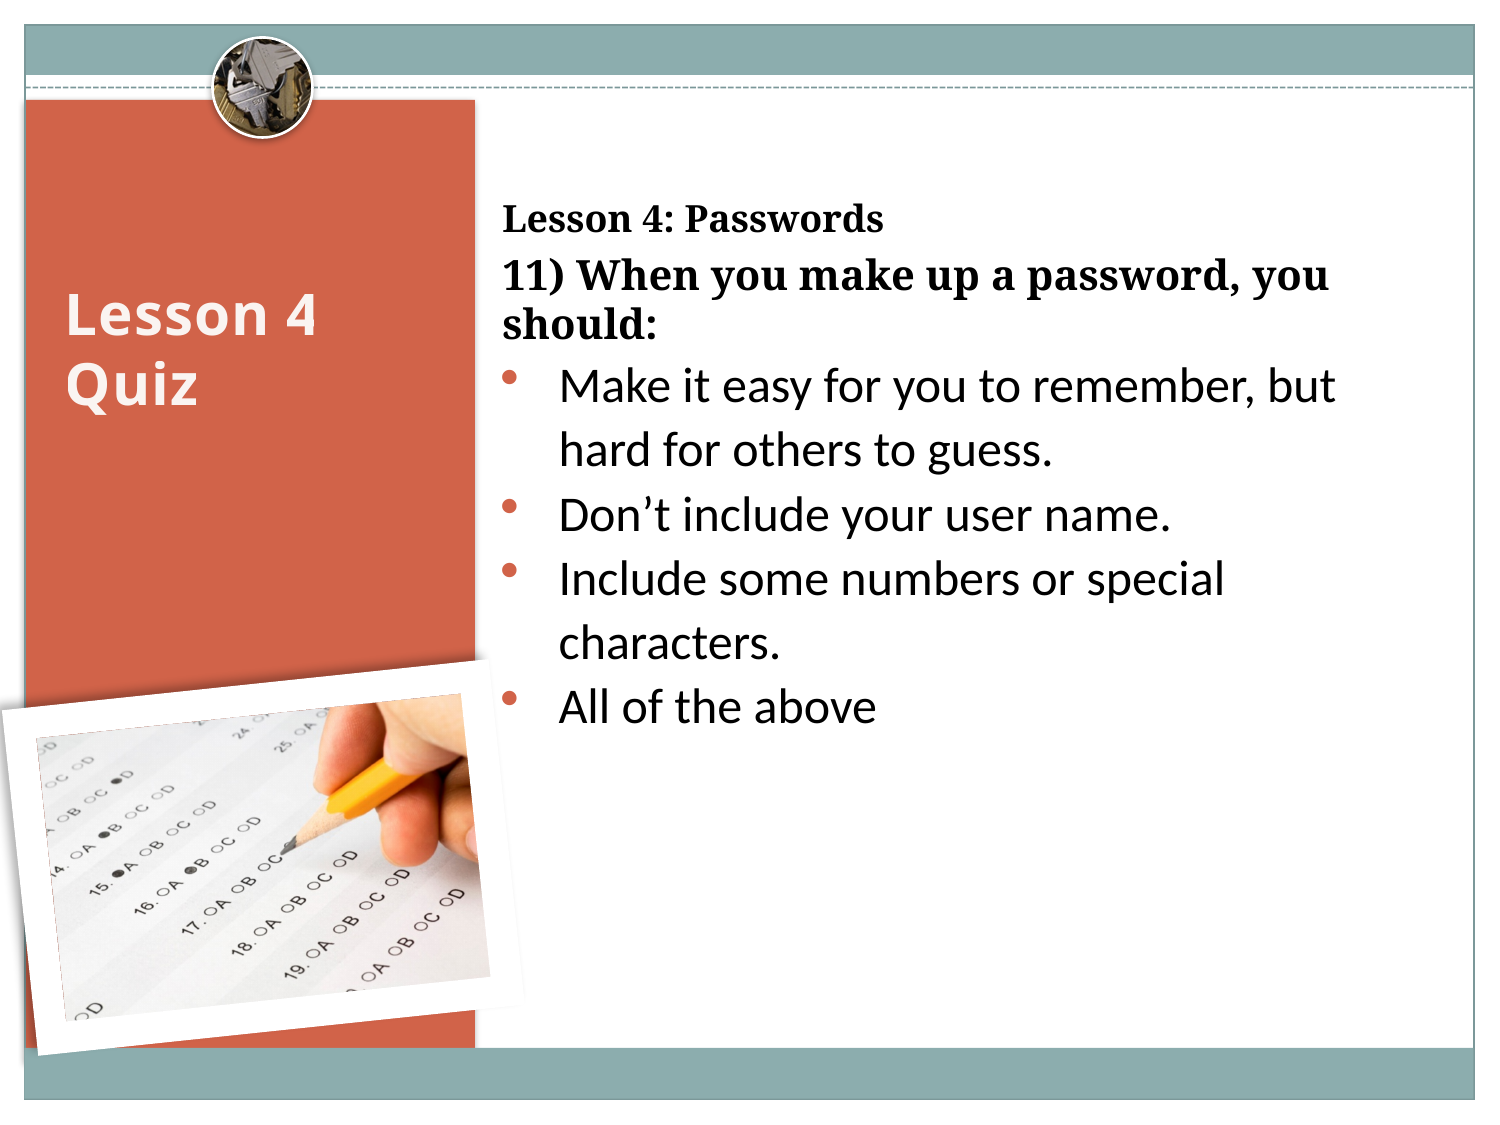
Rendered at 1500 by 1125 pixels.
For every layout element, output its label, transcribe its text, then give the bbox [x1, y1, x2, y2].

title Lesson 4 Quiz [50, 174, 463, 425]
picture [37, 694, 490, 1021]
list Lesson 4: Passwords 11) When you make up a password, you should: Make it easy for you to remember, but hard for others to guess. Don’t include your user name. Include some numbers or special characters. All of the above [487, 112, 1438, 1000]
picture [214, 39, 311, 136]
